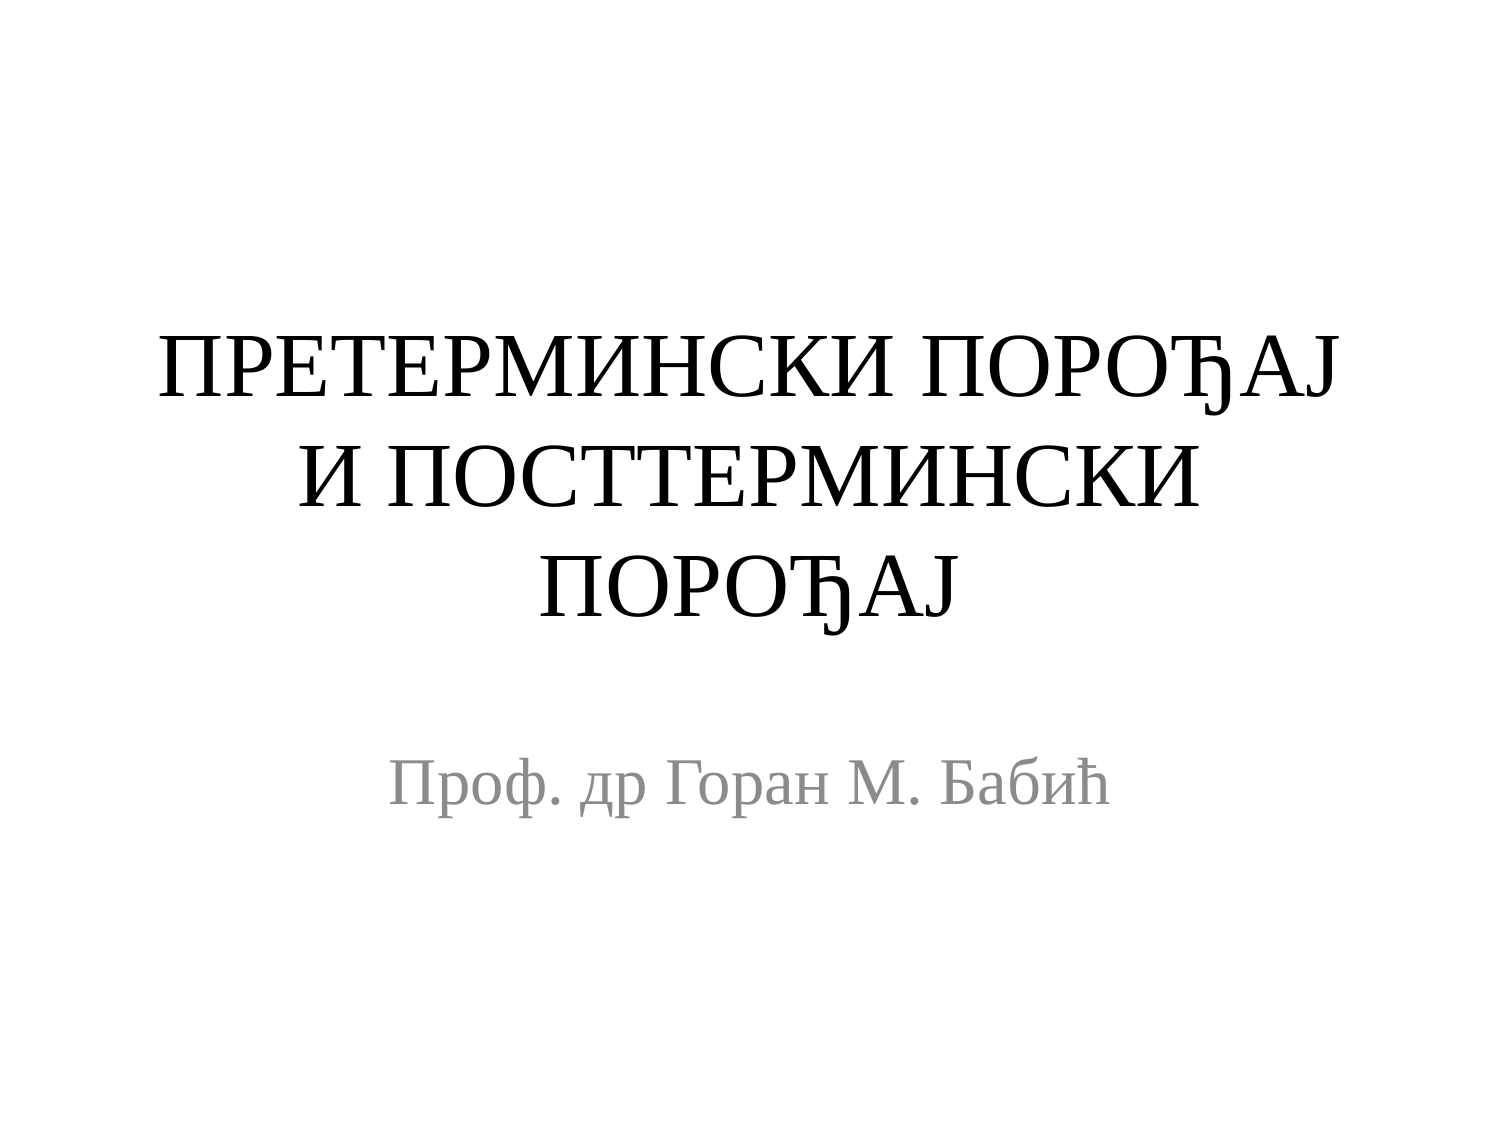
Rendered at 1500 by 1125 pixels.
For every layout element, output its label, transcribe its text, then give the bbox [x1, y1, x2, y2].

subtitle Проф. др Горан М. Бабић [225, 637, 1275, 925]
title ПРЕТЕРМИНСКИ ПОРОЂАЈ И ПОСТТЕРМИНСКИ ПOРОЂАЈ [112, 349, 1388, 591]
